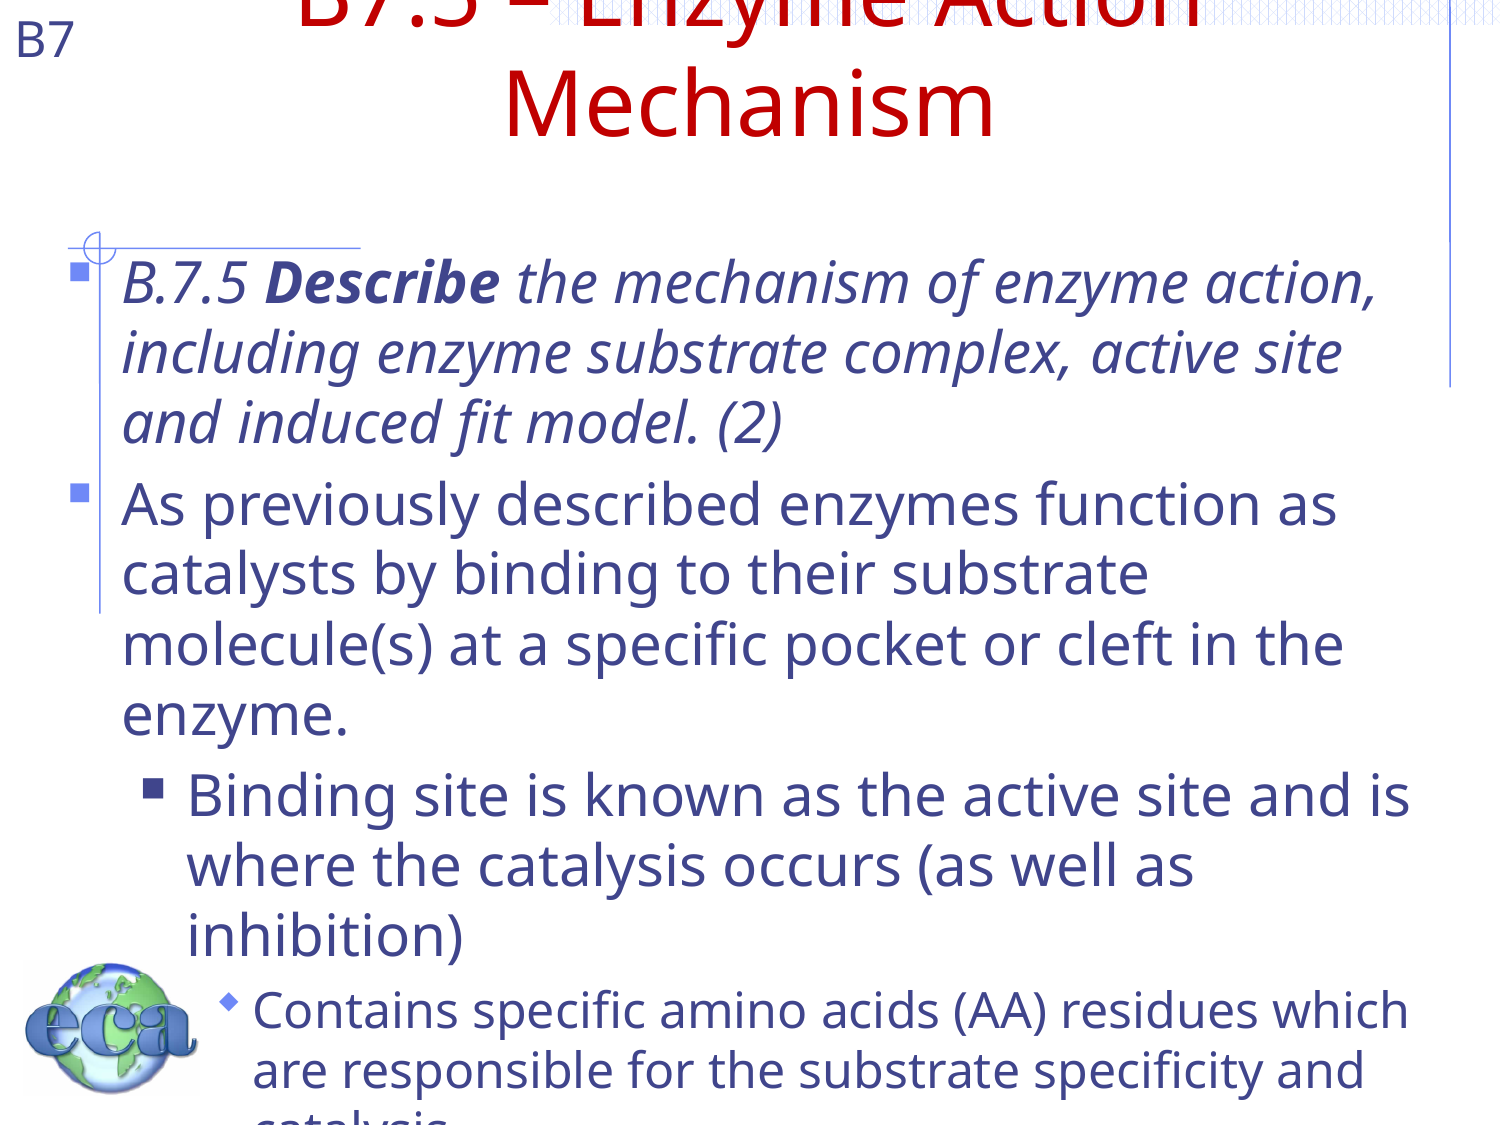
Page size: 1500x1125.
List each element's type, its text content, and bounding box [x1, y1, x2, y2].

title B7.5 – Enzyme Action Mechanism [37, 24, 1463, 163]
list B.7.5 Describe the mechanism of enzyme action, including enzyme substrate complex, active site and induced fit model. (2) As previously described enzymes function as catalysts by binding to their substrate molecule(s) at a specific pocket or cleft in the enzyme. Binding site is known as the active site and is where the catalysis occurs (as well as inhibition) Contains specific amino acids (AA) residues which are responsible for the substrate specificity and catalysis AA’s often act as proton donors or acceptors (zwiterion function from Part B - proteins). [49, 237, 1463, 976]
picture [23, 960, 200, 1096]
